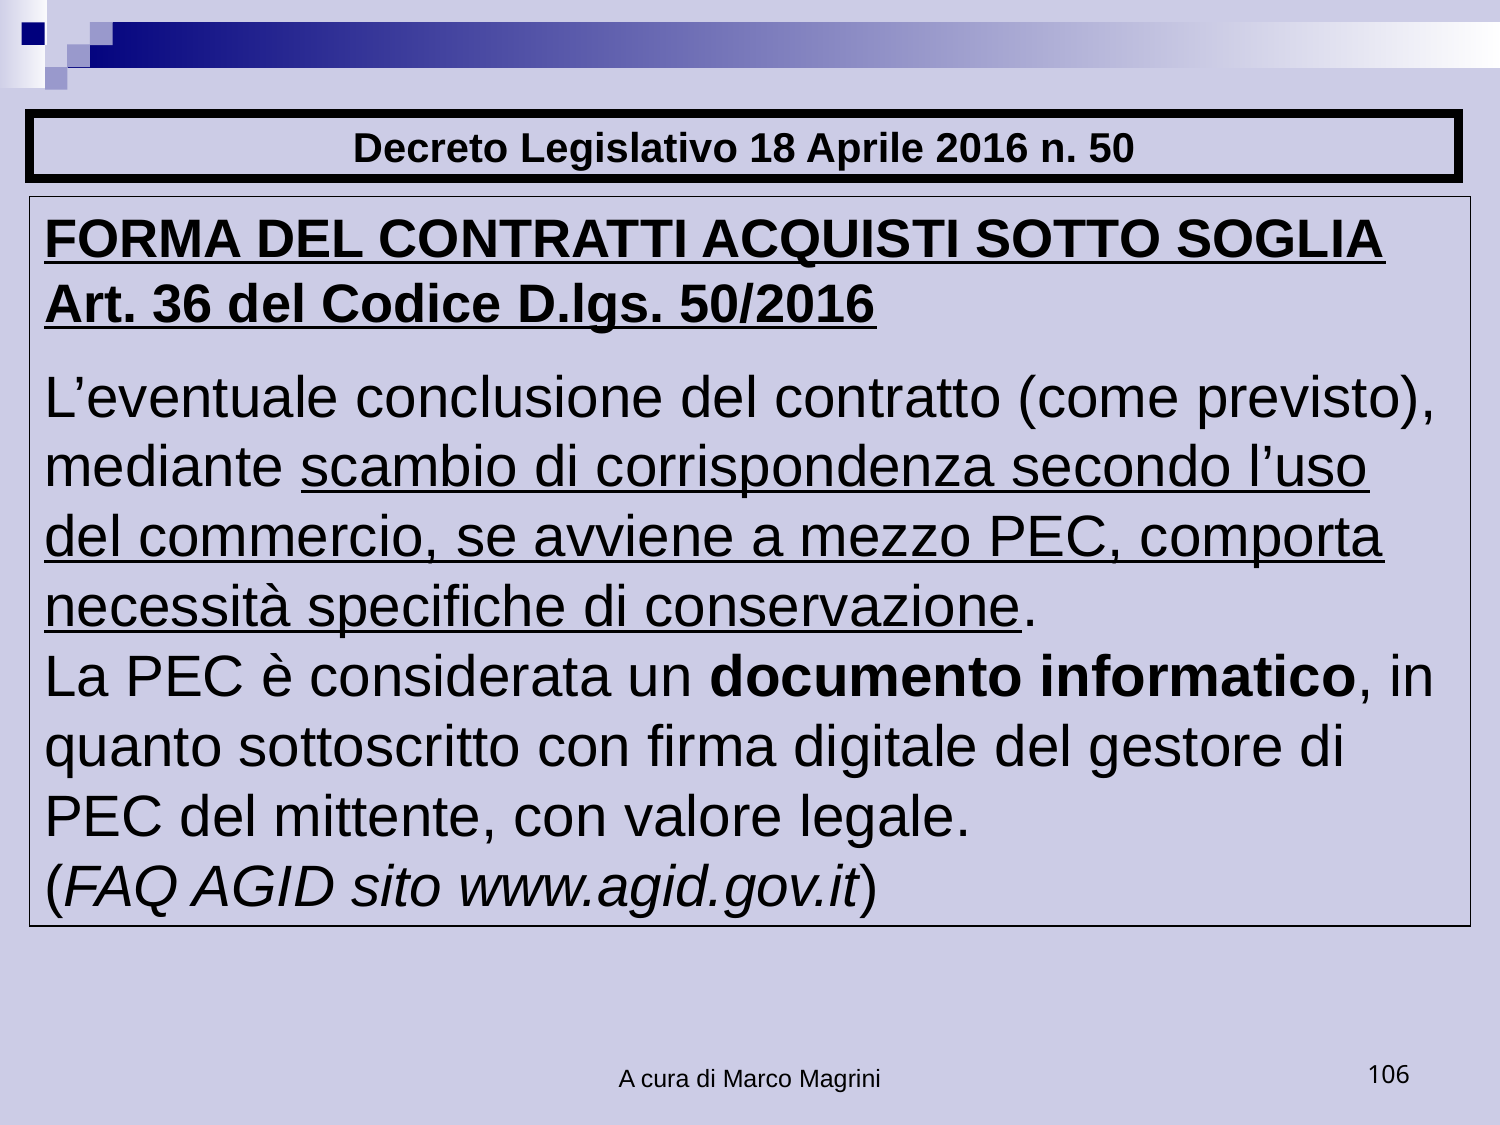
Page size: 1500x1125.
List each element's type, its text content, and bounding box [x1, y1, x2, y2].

text_box FORMA DEL CONTRATTI ACQUISTI SOTTO SOGLIA Art. 36 del Codice D.lgs. 50/2016 L’eventuale conclusione del contratto (come previsto), mediante scambio di corrispondenza secondo l’uso del commercio, se avviene a mezzo PEC, comporta necessità specifiche di conservazione. La PEC è considerata un documento informatico, in quanto sottoscritto con firma digitale del gestore di PEC del mittente, con valore legale. (FAQ AGID sito www.agid.gov.it) [29, 196, 1471, 926]
text_box Decreto Legislativo 18 Aprile 2016 n. 50 [29, 113, 1459, 179]
footer A cura di Marco Magrini [512, 1025, 988, 1100]
slide_number 106 [1074, 1025, 1425, 1100]
